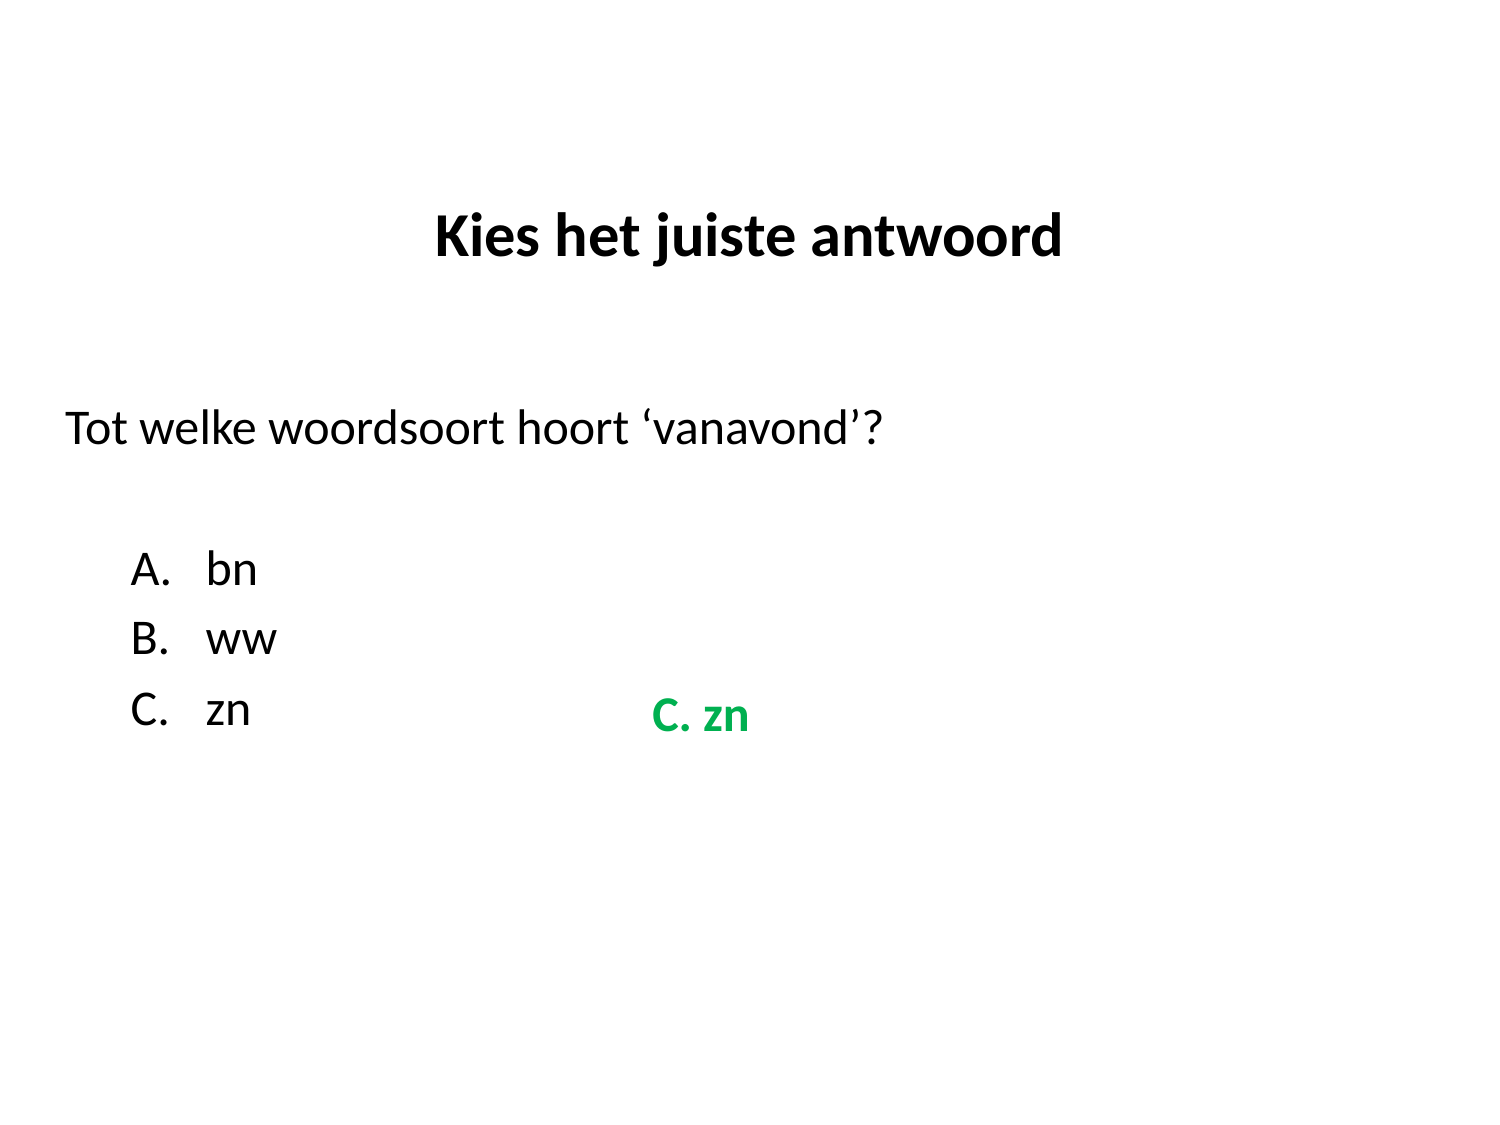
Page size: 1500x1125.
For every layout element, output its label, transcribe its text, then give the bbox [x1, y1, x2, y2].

list Tot welke woordsoort hoort ‘vanavond’? bn ww zn [50, 387, 1463, 1100]
text_box C. zn [637, 674, 1200, 749]
title Kies het juiste antwoord [75, 137, 1425, 325]
